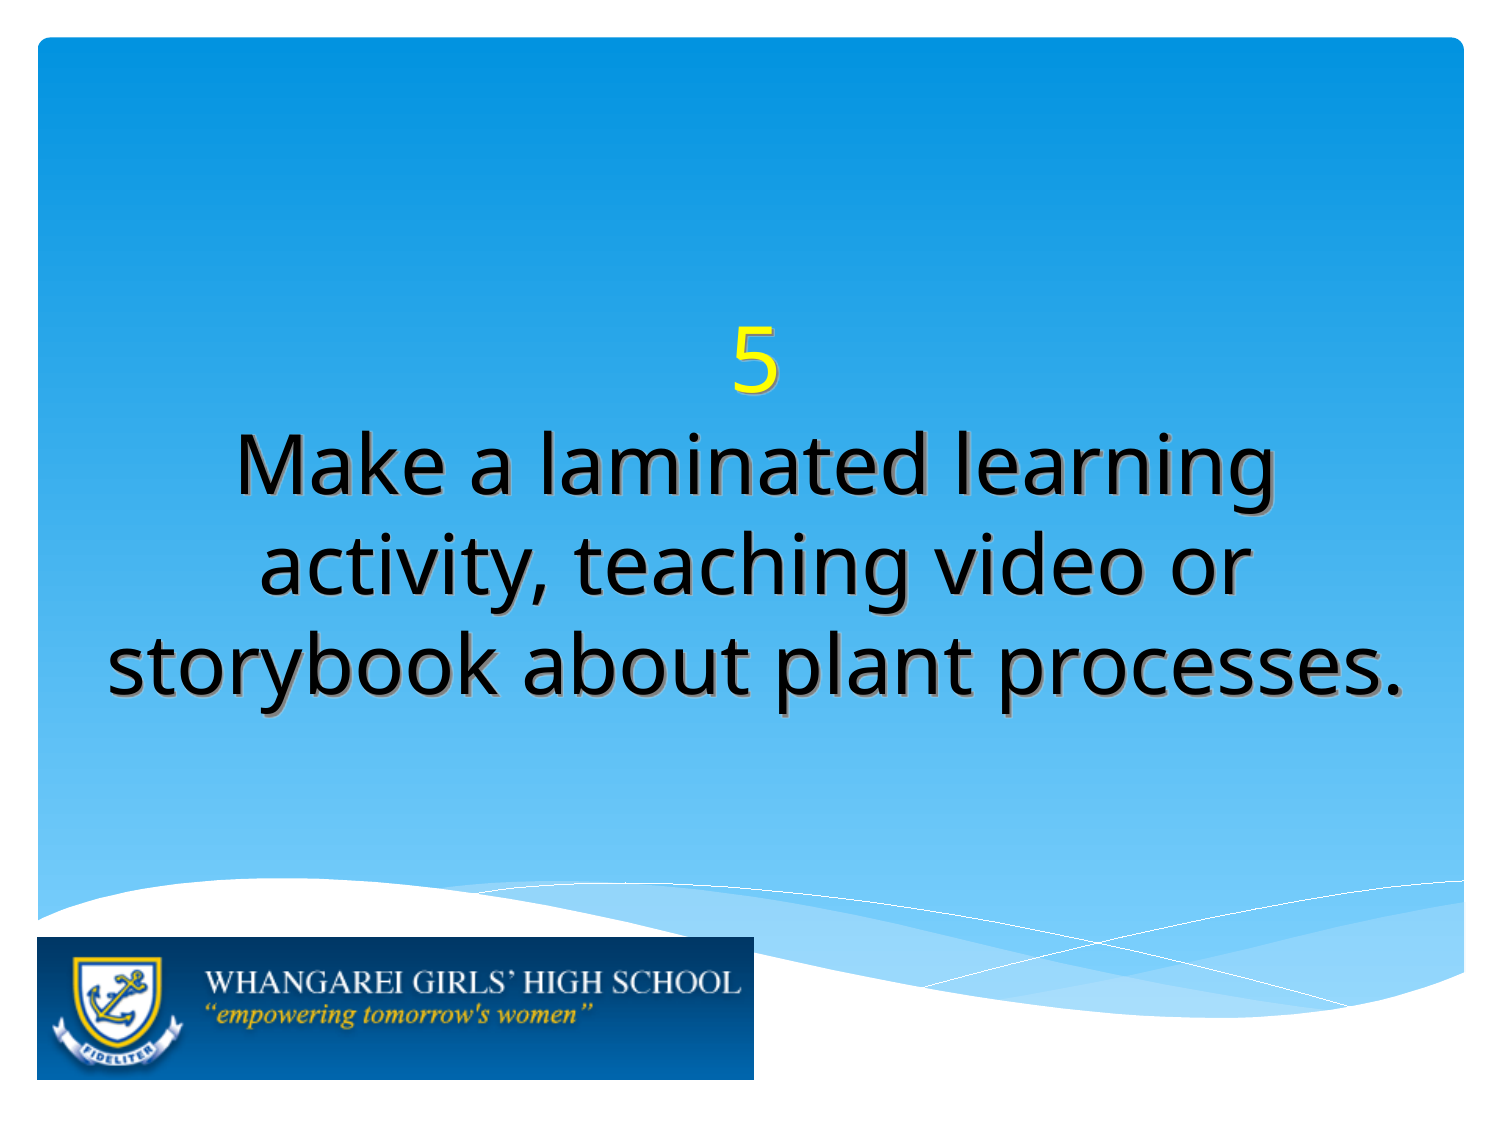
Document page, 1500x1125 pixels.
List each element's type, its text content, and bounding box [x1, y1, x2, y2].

picture [37, 937, 754, 1080]
text_box 5 Make a laminated learning activity, teaching video or storybook about plant processes. [74, 99, 1438, 913]
